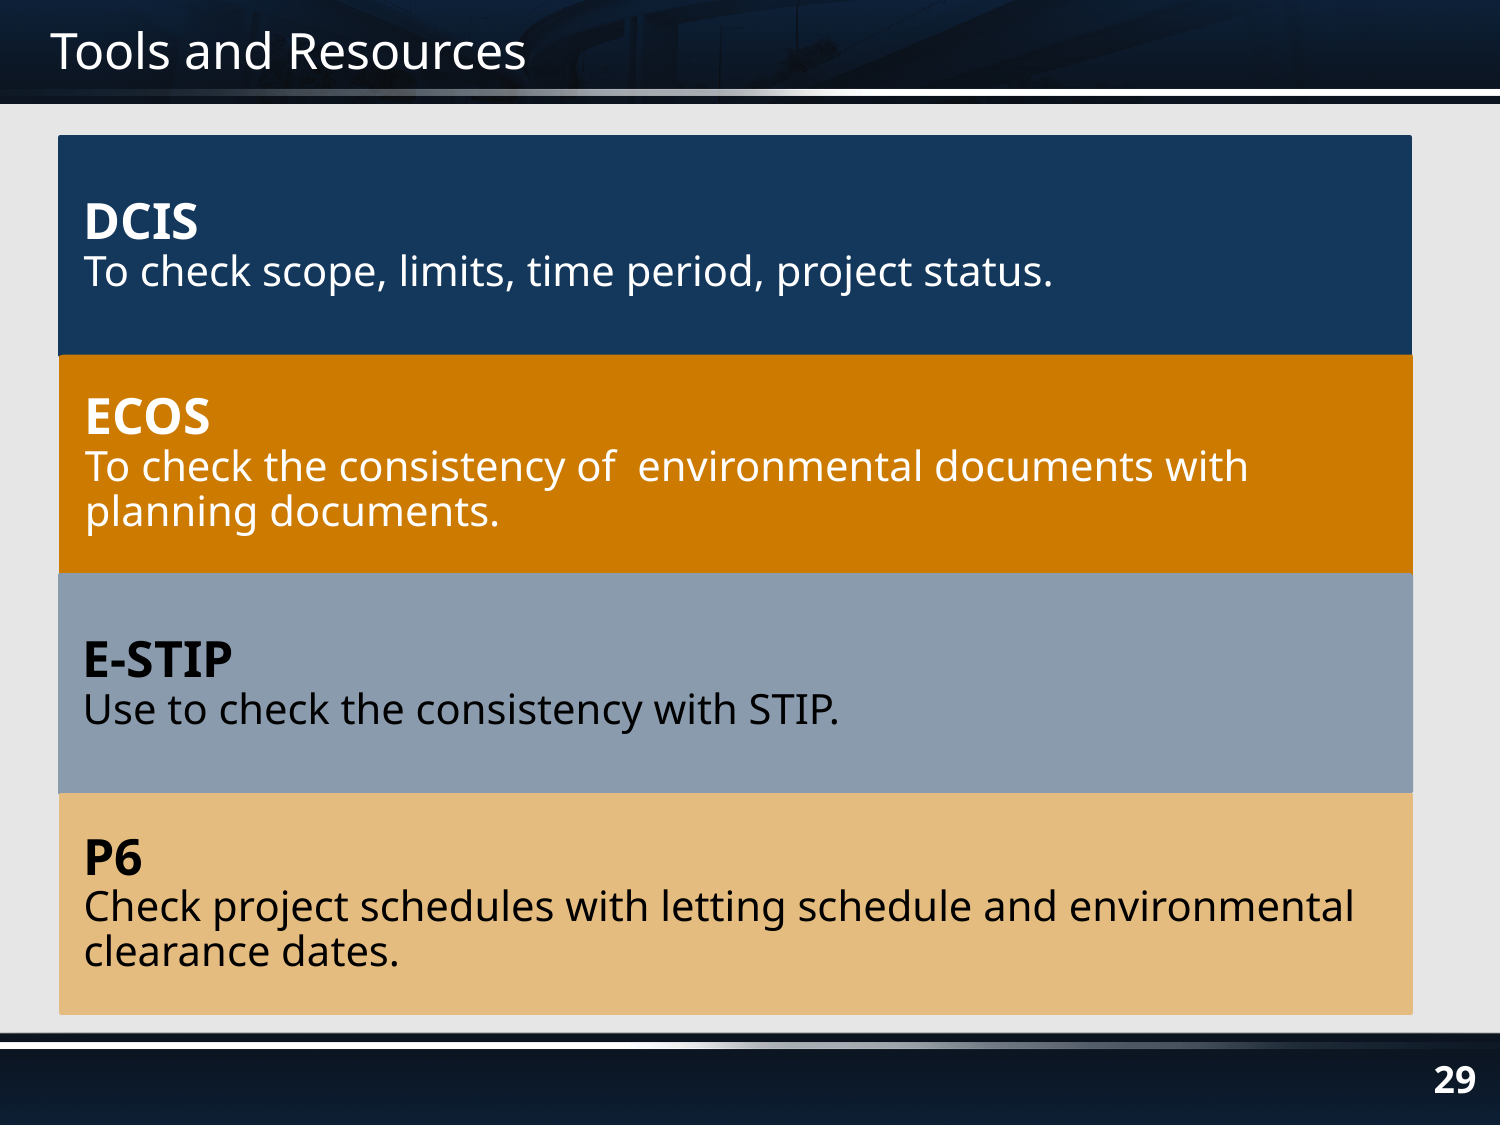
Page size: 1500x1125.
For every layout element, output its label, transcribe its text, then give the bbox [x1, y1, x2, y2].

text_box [60, 794, 1412, 1013]
title Tools and Resources [50, 12, 1421, 89]
picture [0, 0, 1500, 104]
picture [0, 1032, 1500, 1125]
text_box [59, 574, 1414, 793]
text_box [60, 354, 1413, 574]
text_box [59, 137, 1412, 354]
